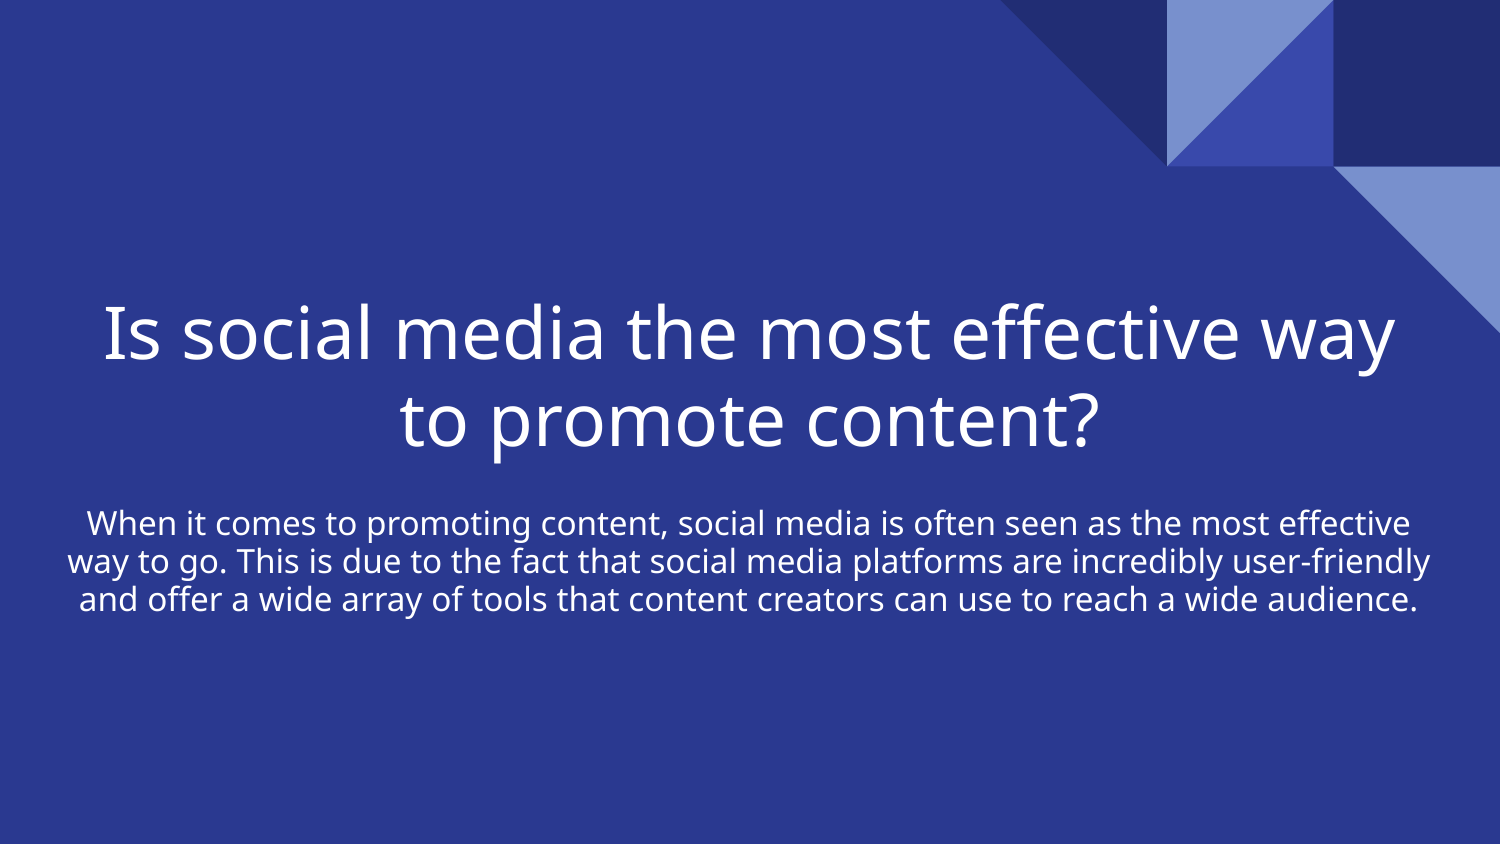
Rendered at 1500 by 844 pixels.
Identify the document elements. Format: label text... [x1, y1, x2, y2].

list When it comes to promoting content, social media is often seen as the most effective way to go. This is due to the fact that social media platforms are incredibly user-friendly and offer a wide array of tools that content creators can use to reach a wide audience. [51, 490, 1449, 701]
title Is social media the most effective way to promote content? [51, 143, 1449, 477]
